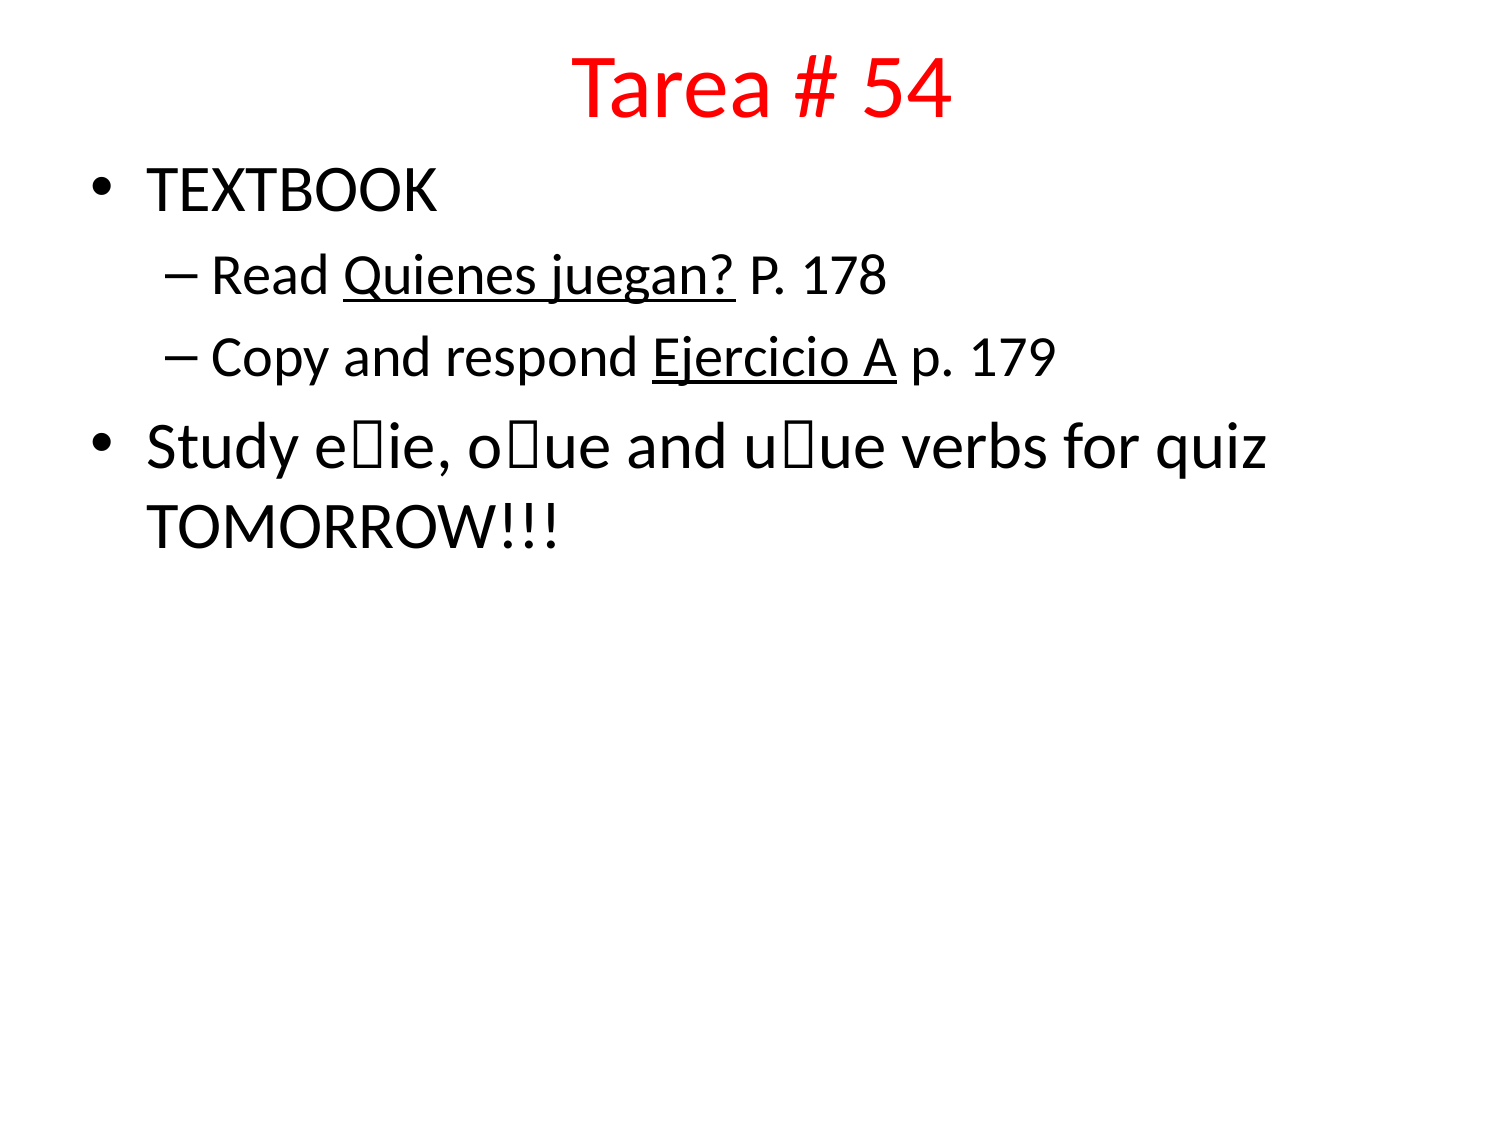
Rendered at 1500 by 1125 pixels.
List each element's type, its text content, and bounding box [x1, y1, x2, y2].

list TEXTBOOK Read Quienes juegan? P. 178 Copy and respond Ejercicio A p. 179 Study eie, oue and uue verbs for quiz TOMORROW!!! [75, 137, 1425, 1125]
text_box Tarea # 54 [87, 0, 1438, 175]
